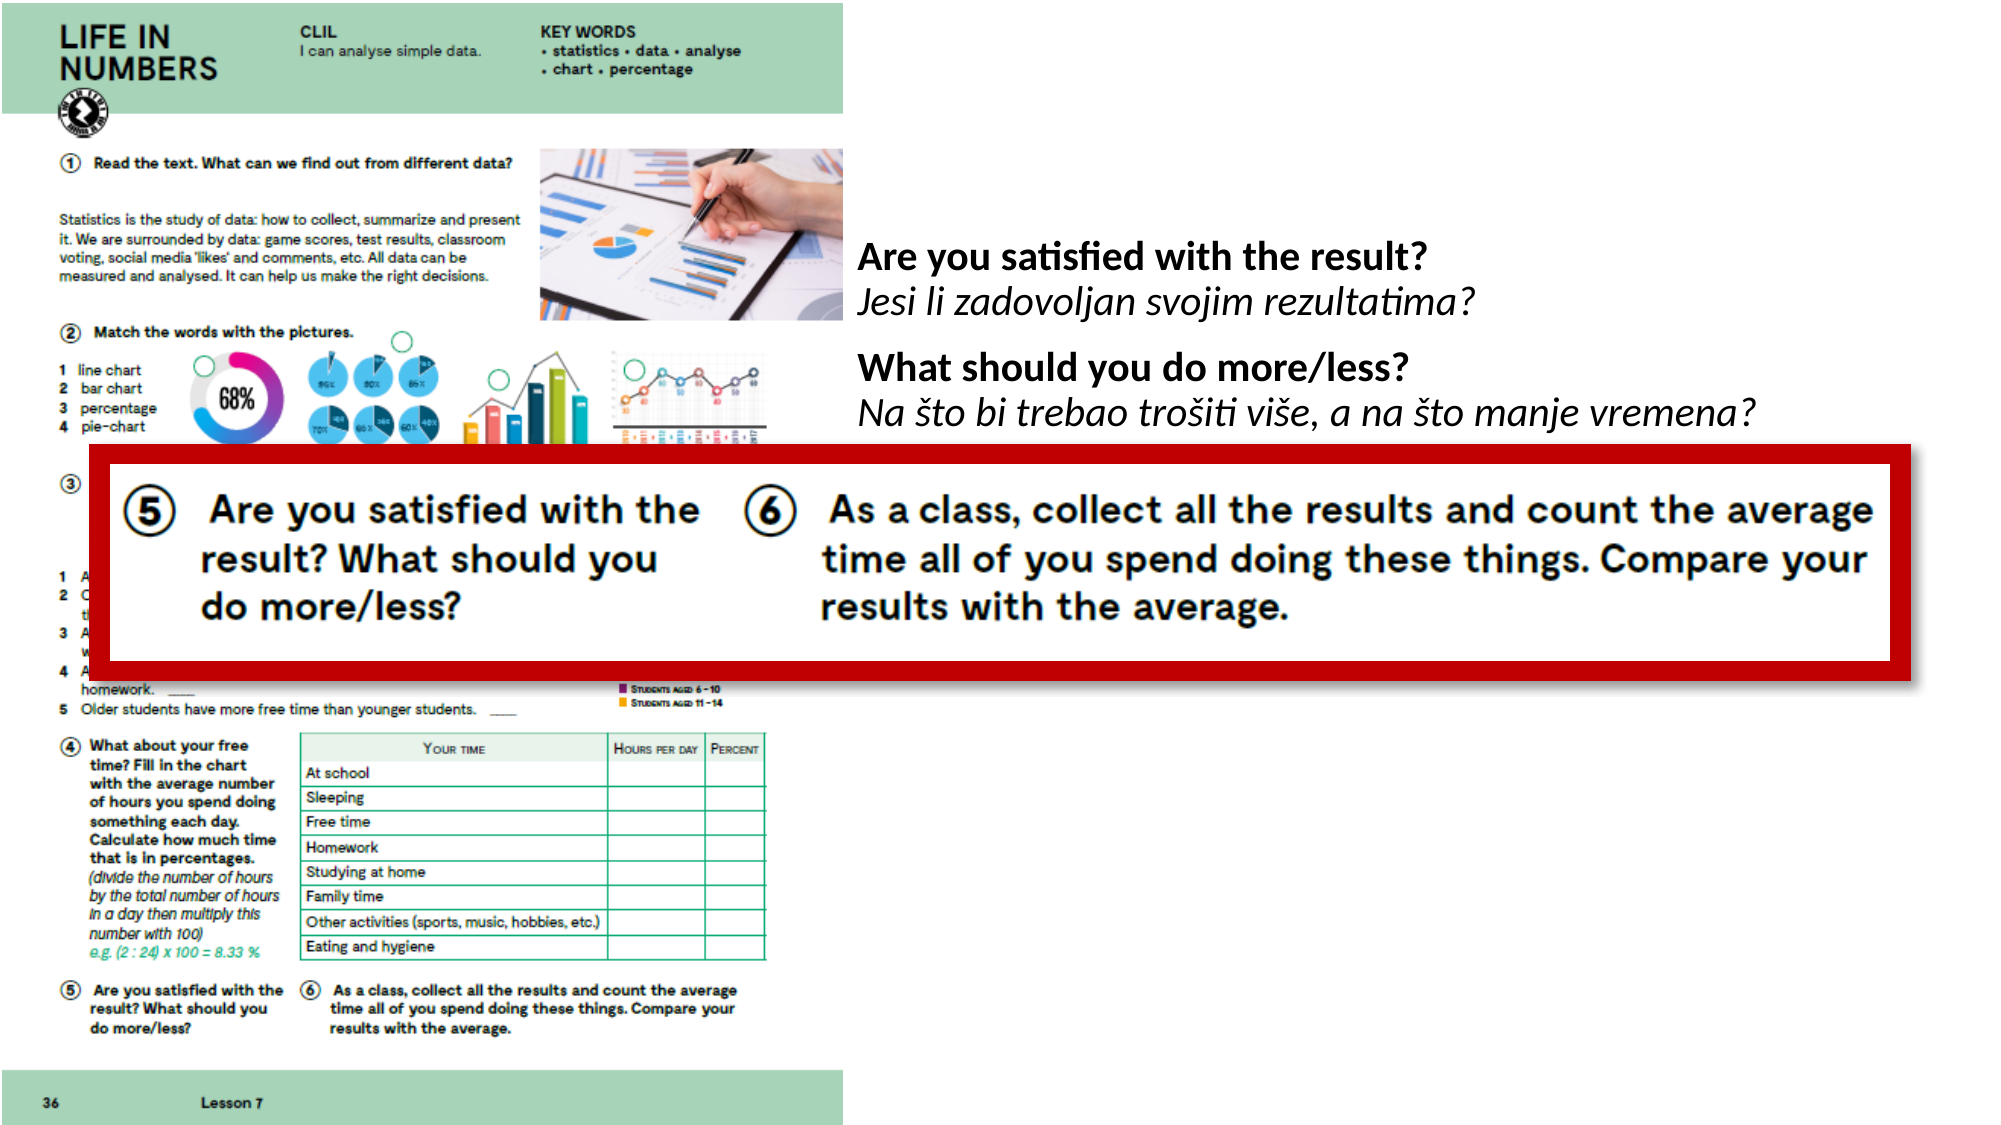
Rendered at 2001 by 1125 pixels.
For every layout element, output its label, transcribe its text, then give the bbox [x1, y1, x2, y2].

picture [2, 3, 1890, 1125]
text_box Are you satisfied with the result? Jesi li zadovoljan svojim rezultatima? What should you do more/less? Na što bi trebao trošiti više, a na što manje vremena? [843, 226, 1931, 784]
